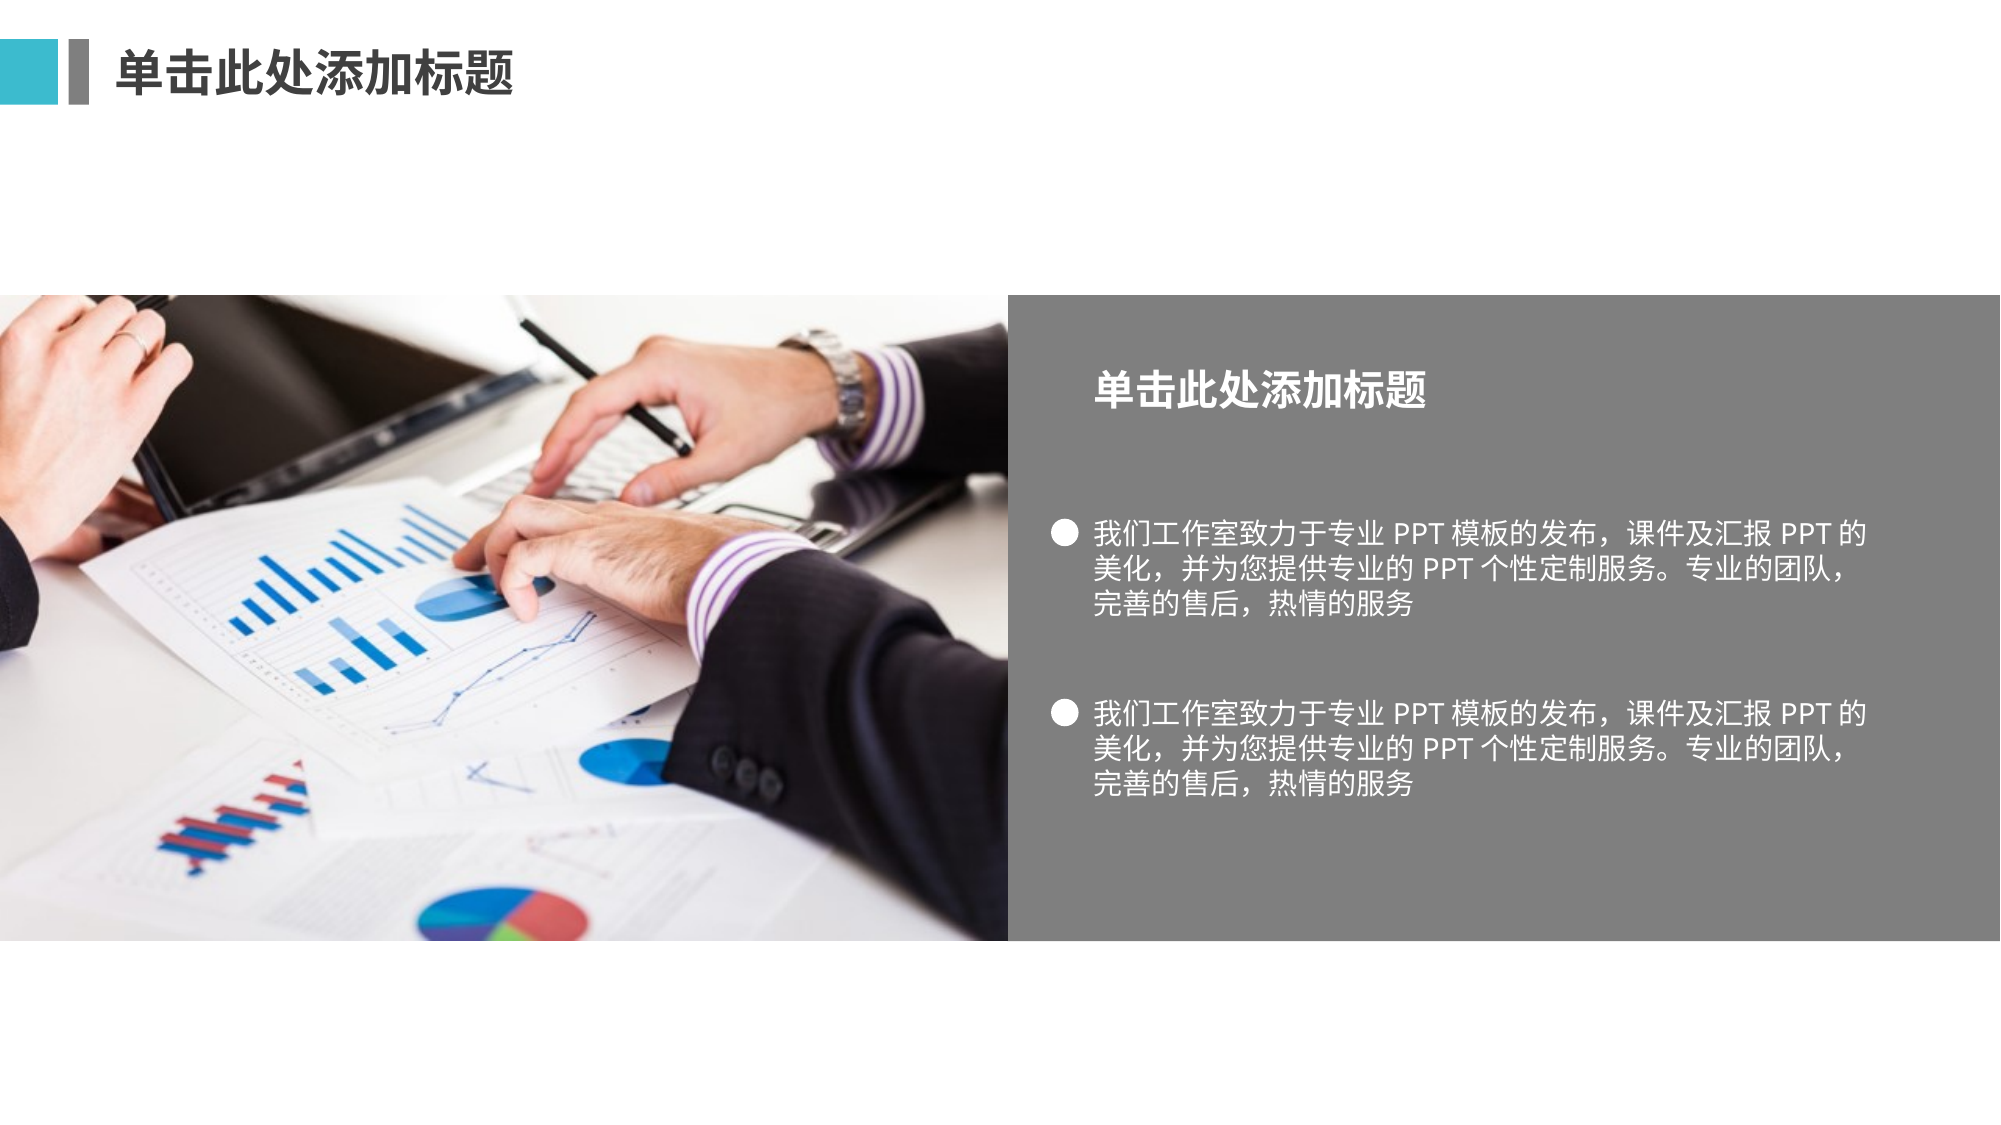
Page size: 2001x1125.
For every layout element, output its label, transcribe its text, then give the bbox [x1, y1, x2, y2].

text_box [0, 39, 58, 105]
text_box 我们工作室致力于专业PPT模板的发布，课件及汇报PPT的美化，并为您提供专业的PPT个性定制服务。专业的团队，完善的售后，热情的服务 [1078, 507, 1893, 628]
text_box [68, 39, 89, 105]
text_box [1051, 518, 1079, 547]
text_box 单击此处添加标题 [1078, 356, 1469, 422]
text_box 单击此处添加标题 [99, 34, 542, 109]
text_box 我们工作室致力于专业PPT模板的发布，课件及汇报PPT的美化，并为您提供专业的PPT个性定制服务。专业的团队，完善的售后，热情的服务 [1078, 687, 1893, 808]
text_box [1051, 698, 1079, 727]
picture [0, 295, 1008, 941]
text_box [1009, 295, 2000, 942]
